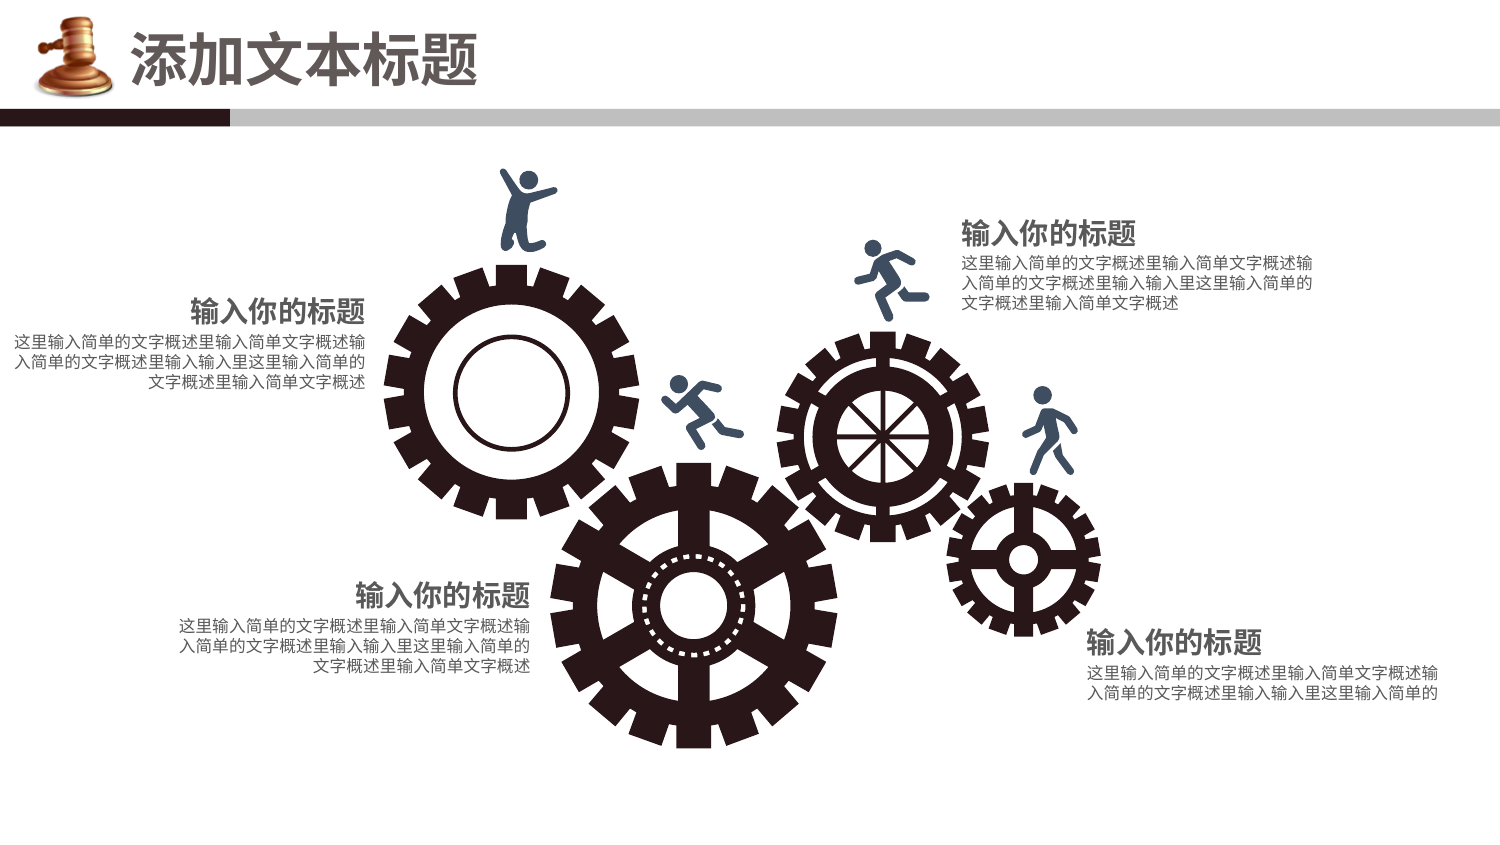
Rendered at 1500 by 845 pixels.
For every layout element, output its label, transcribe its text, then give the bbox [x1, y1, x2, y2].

text_box 输入你的标题 这里输入简单的文字概述里输入简单文字概述输入简单的文字概述里输入输入里这里输入简单的文字概述里输入简单文字概述 [0, 285, 381, 434]
text_box [946, 482, 1101, 637]
picture [31, 15, 115, 99]
text_box [550, 462, 838, 749]
text_box 添加文本标题 [114, 15, 969, 101]
text_box [383, 264, 640, 520]
text_box [455, 336, 568, 450]
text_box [660, 374, 745, 450]
text_box [0, 108, 231, 127]
text_box [1033, 386, 1052, 405]
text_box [853, 239, 930, 322]
text_box [776, 331, 989, 543]
text_box 输入你的标题 这里输入简单的文字概述里输入简单文字概述输入简单的文字概述里输入输入里这里输入简单的 [1071, 616, 1459, 765]
text_box [231, 108, 1500, 127]
text_box [1022, 408, 1078, 476]
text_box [499, 167, 558, 253]
text_box 输入你的标题 这里输入简单的文字概述里输入简单文字概述输入简单的文字概述里输入输入里这里输入简单的文字概述里输入简单文字概述 [946, 207, 1334, 355]
text_box 输入你的标题 这里输入简单的文字概述里输入简单文字概述输入简单的文字概述里输入输入里这里输入简单的文字概述里输入简单文字概述 [158, 569, 546, 718]
